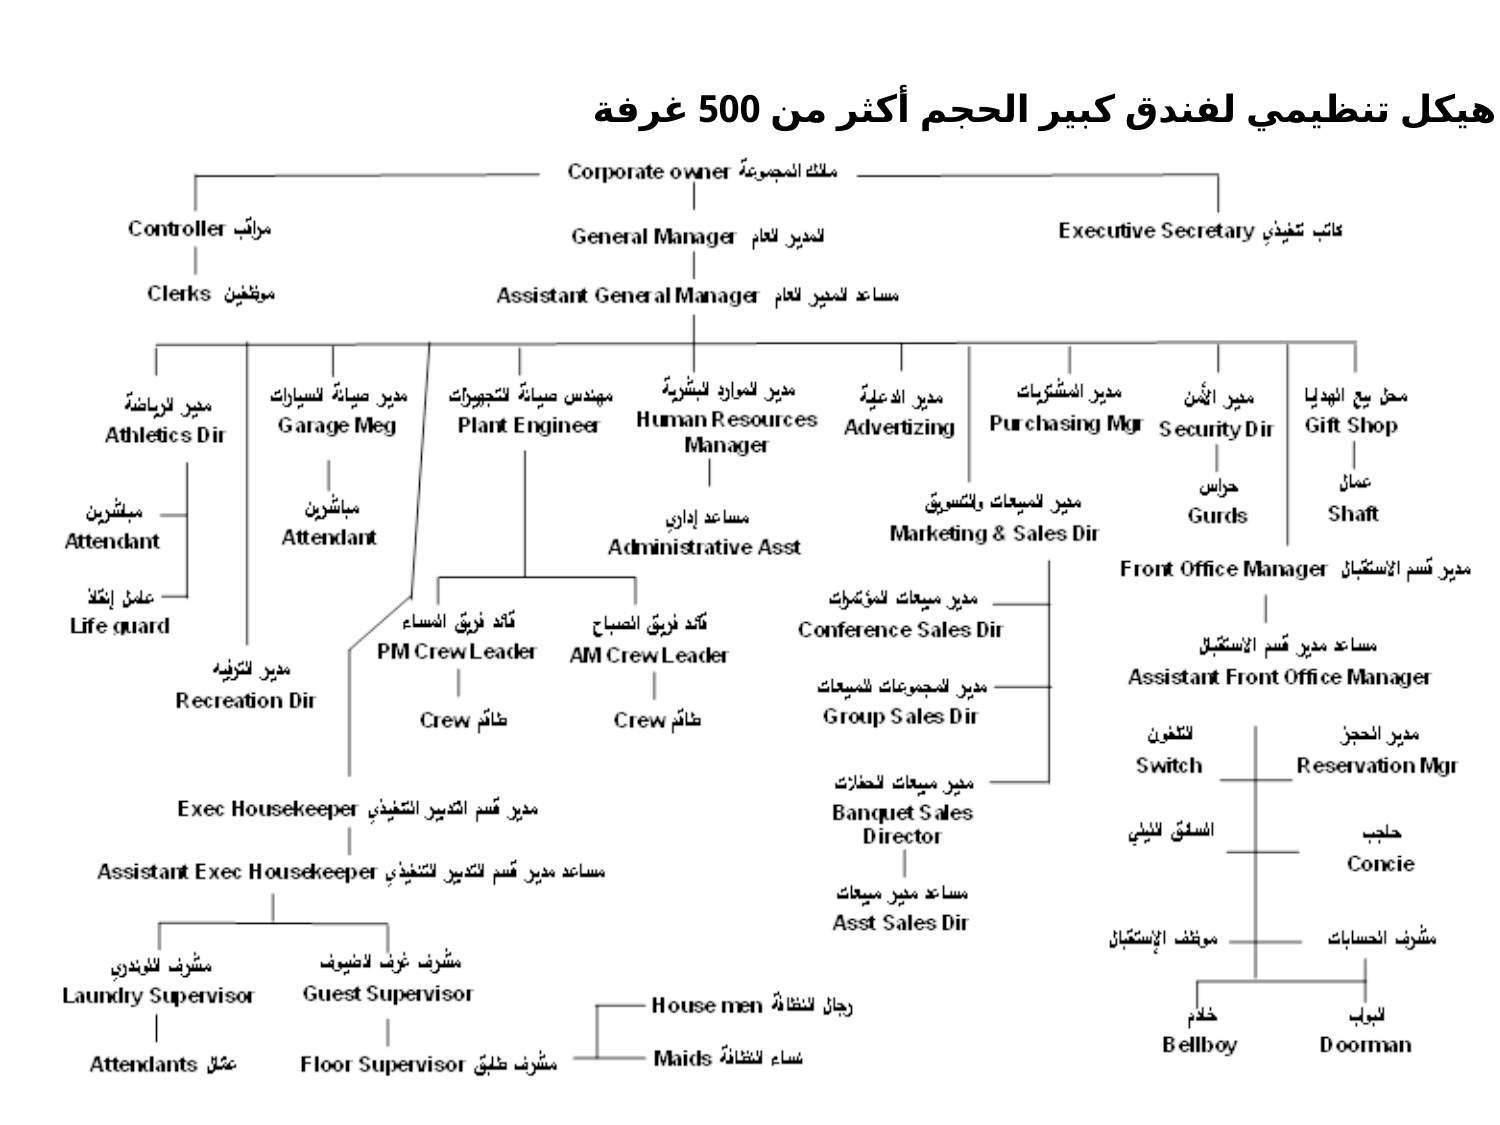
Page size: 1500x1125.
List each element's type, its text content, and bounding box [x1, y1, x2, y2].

picture [37, 131, 1496, 1095]
text_box 5. هيكل تنظيمي لفندق كبير الحجم أكثر من 500 غرفة [568, 78, 1500, 138]
